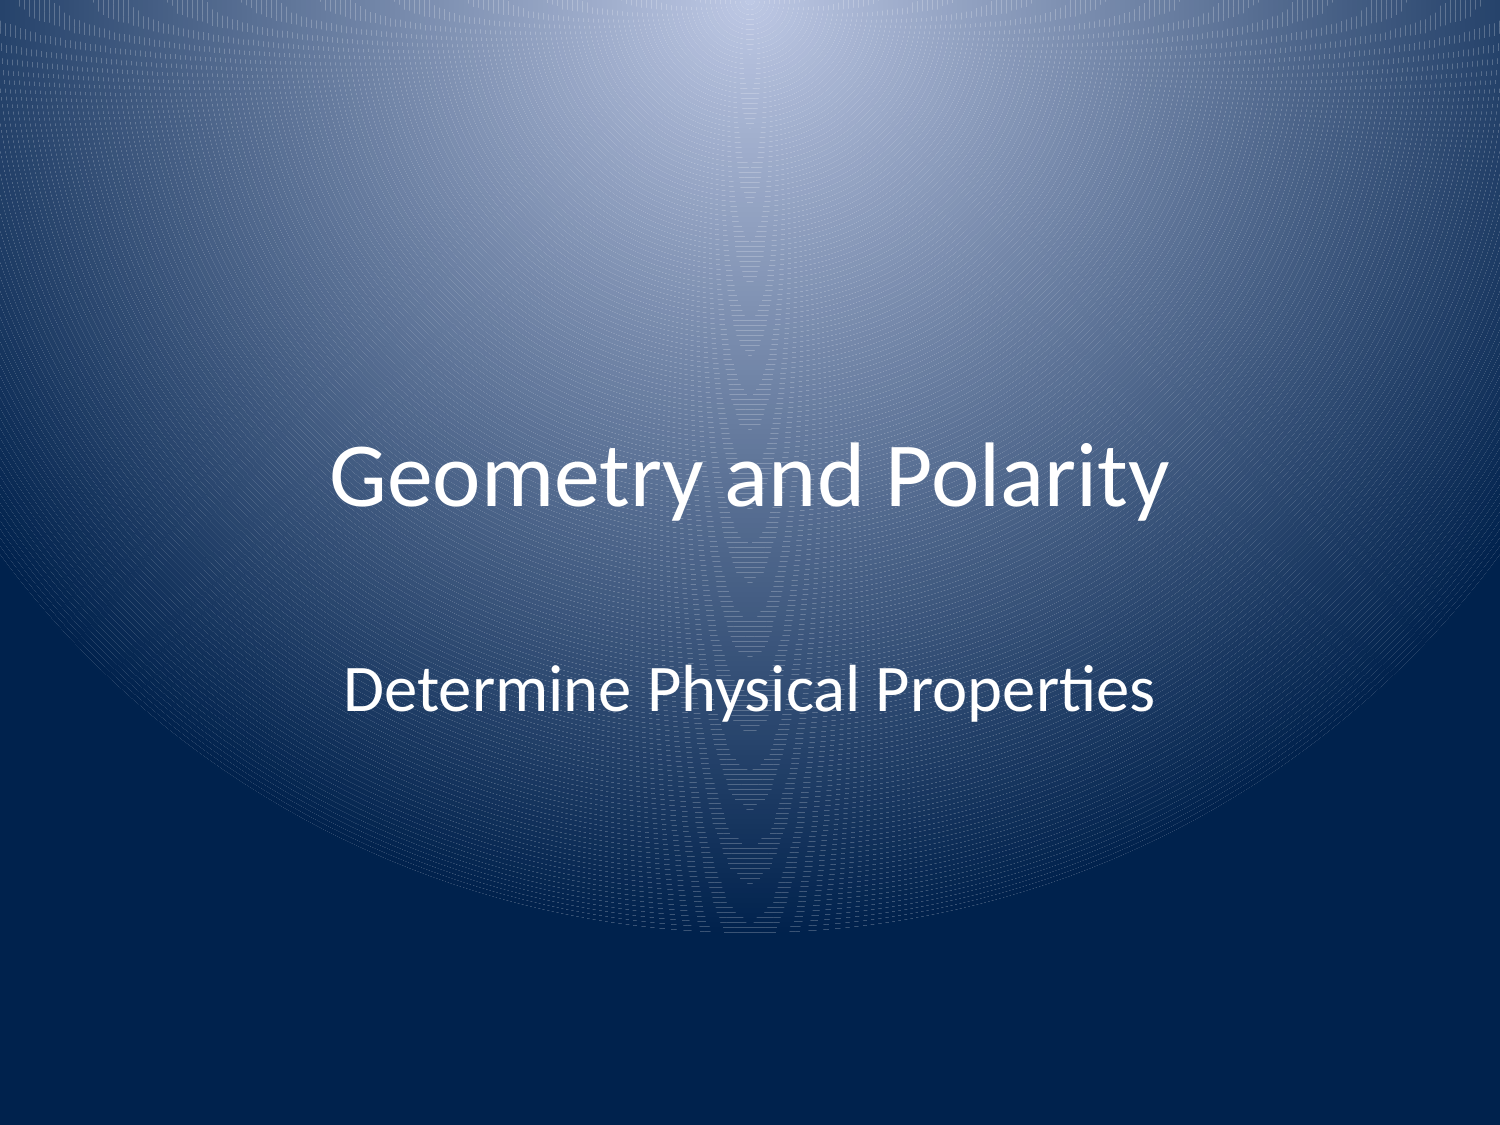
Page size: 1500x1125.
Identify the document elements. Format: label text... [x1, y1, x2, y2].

title Geometry and Polarity [112, 349, 1388, 591]
subtitle Determine Physical Properties [225, 637, 1275, 925]
